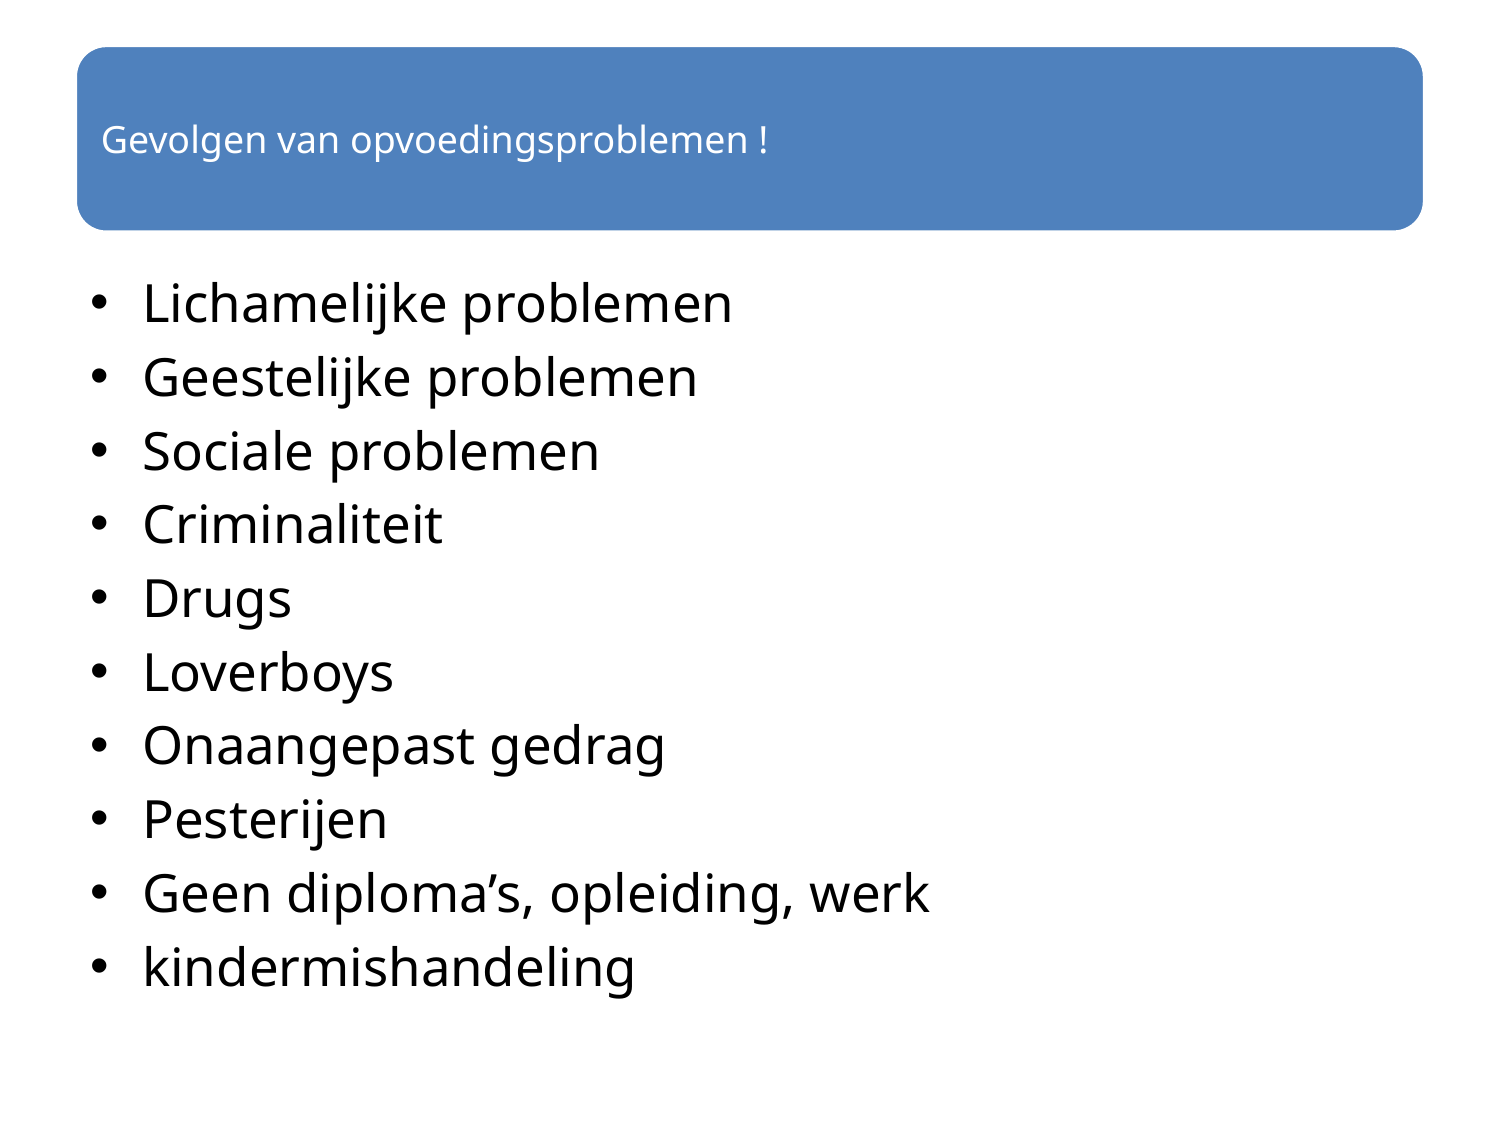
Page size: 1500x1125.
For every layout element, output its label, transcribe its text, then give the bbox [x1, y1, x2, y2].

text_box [74, 44, 1426, 233]
list Lichamelijke problemen Geestelijke problemen Sociale problemen Criminaliteit Drugs Loverboys Onaangepast gedrag Pesterijen Geen diploma’s, opleiding, werk kindermishandeling [75, 262, 1425, 1005]
